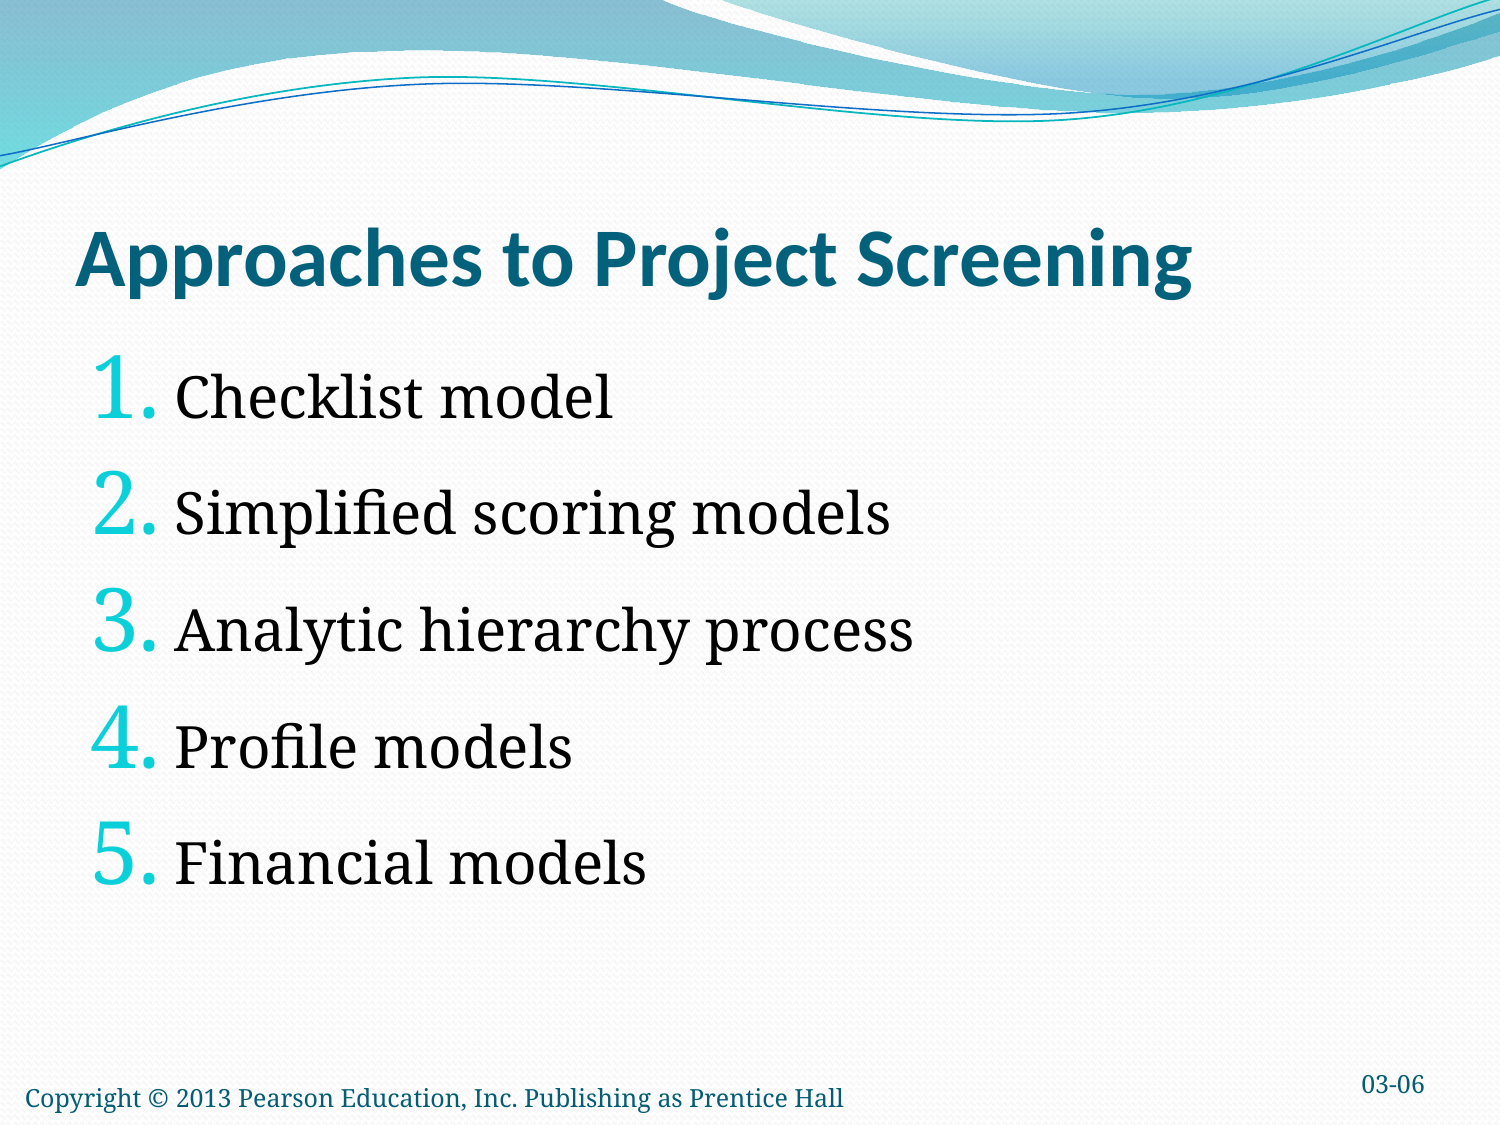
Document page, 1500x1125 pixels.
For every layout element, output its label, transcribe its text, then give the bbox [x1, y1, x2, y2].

slide_number 03-06 [1299, 1042, 1425, 1103]
list Checklist model Simplified scoring models Analytic hierarchy process Profile models Financial models [74, 317, 1426, 1038]
title Approaches to Project Screening [74, 115, 1426, 304]
